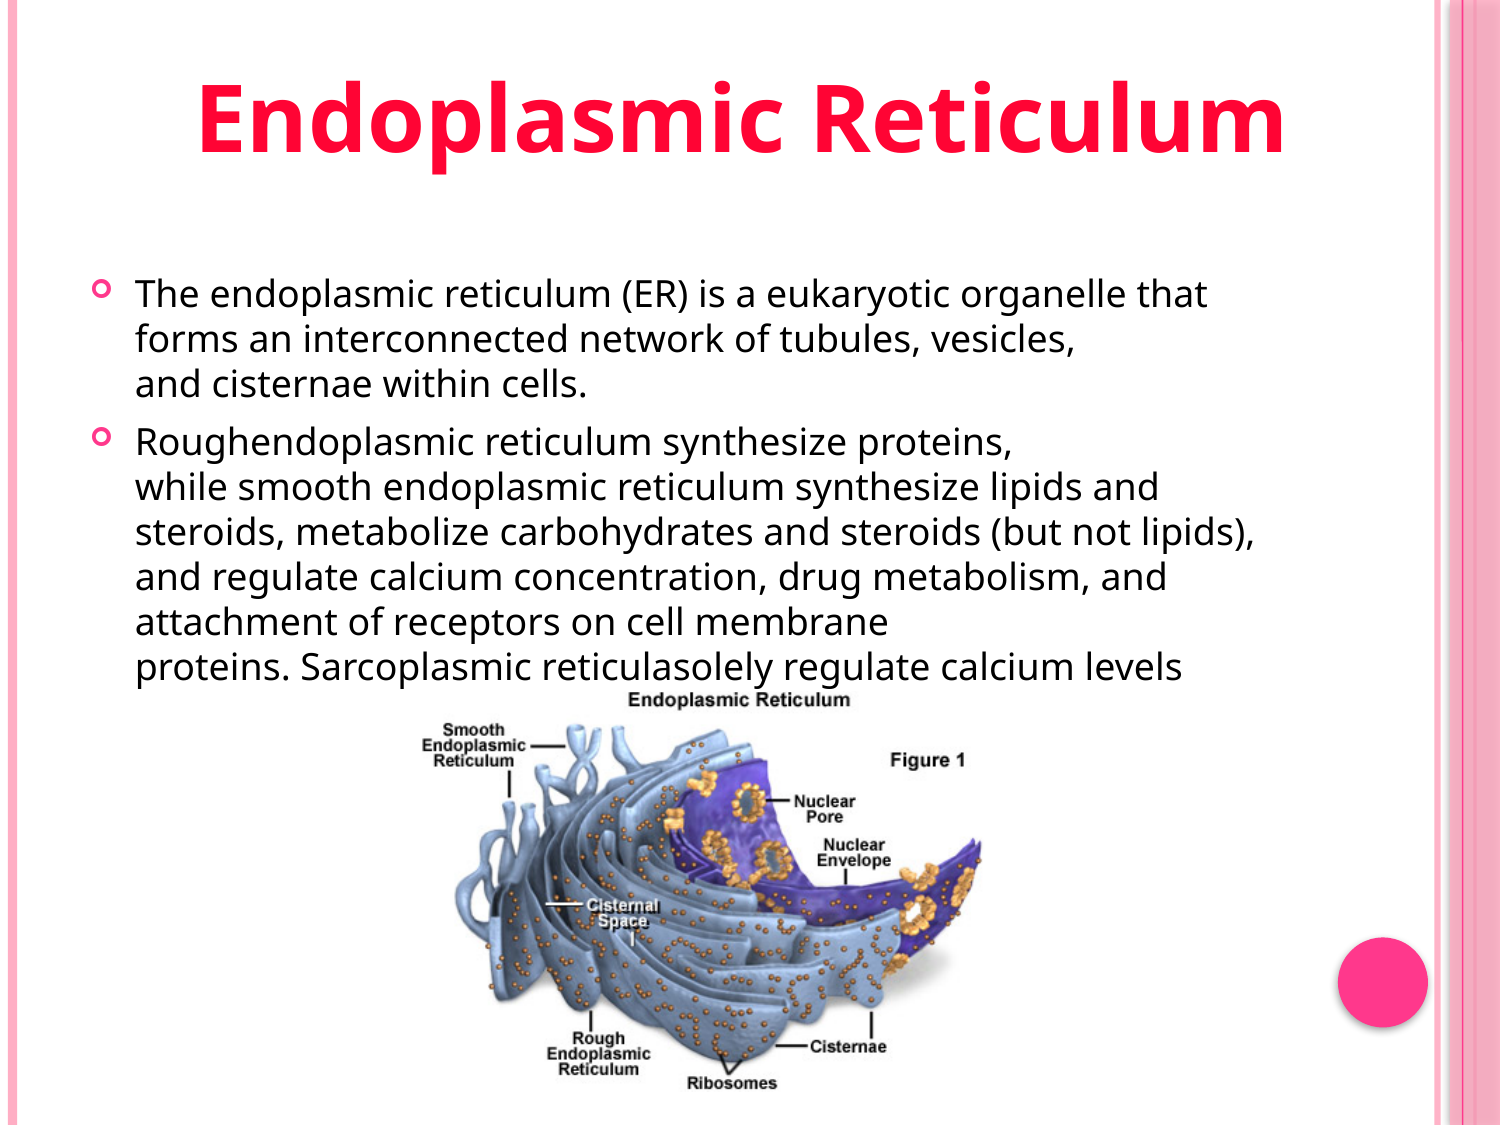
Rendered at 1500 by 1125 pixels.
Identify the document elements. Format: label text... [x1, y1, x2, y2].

list The endoplasmic reticulum (ER) is a eukaryotic organelle that forms an interconnected network of tubules, vesicles, and cisternae within cells. Roughendoplasmic reticulum synthesize proteins, while smooth endoplasmic reticulum synthesize lipids and steroids, metabolize carbohydrates and steroids (but not lipids), and regulate calcium concentration, drug metabolism, and attachment of receptors on cell membrane proteins. Sarcoplasmic reticulasolely regulate calcium levels [75, 262, 1300, 1125]
picture [421, 690, 985, 1092]
text_box Endoplasmic Reticulum [128, 46, 1354, 235]
